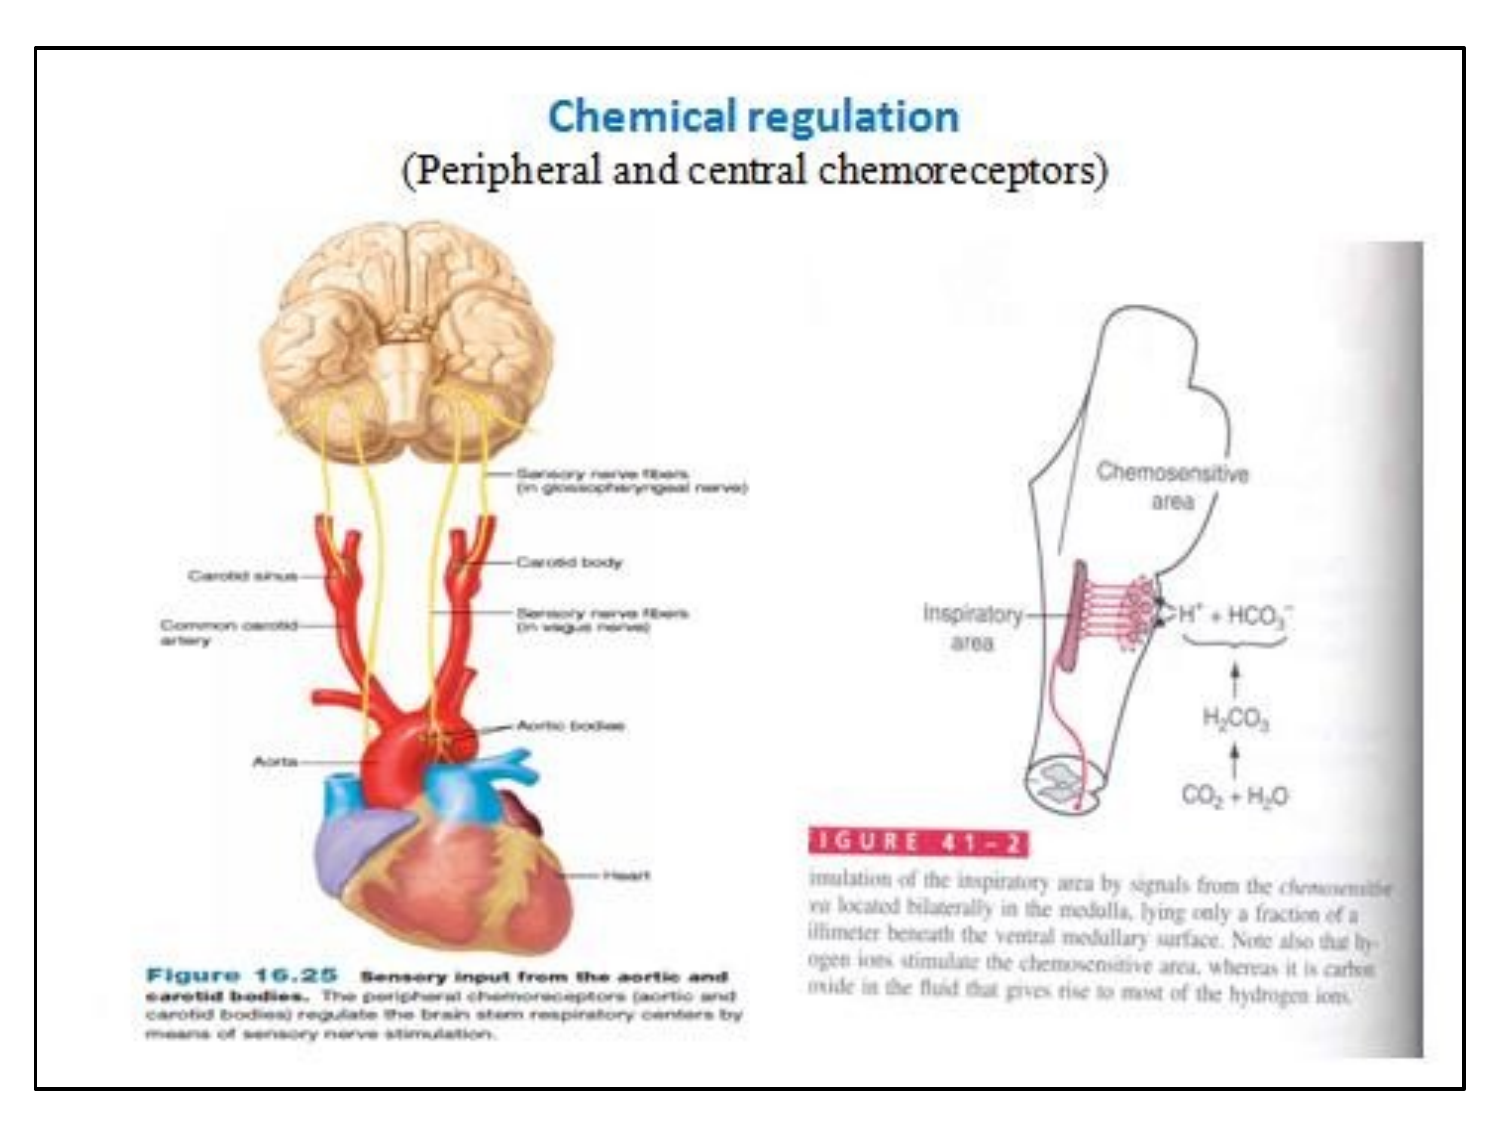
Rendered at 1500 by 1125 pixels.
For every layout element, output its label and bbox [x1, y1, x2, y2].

text_box [35, 48, 1465, 1090]
